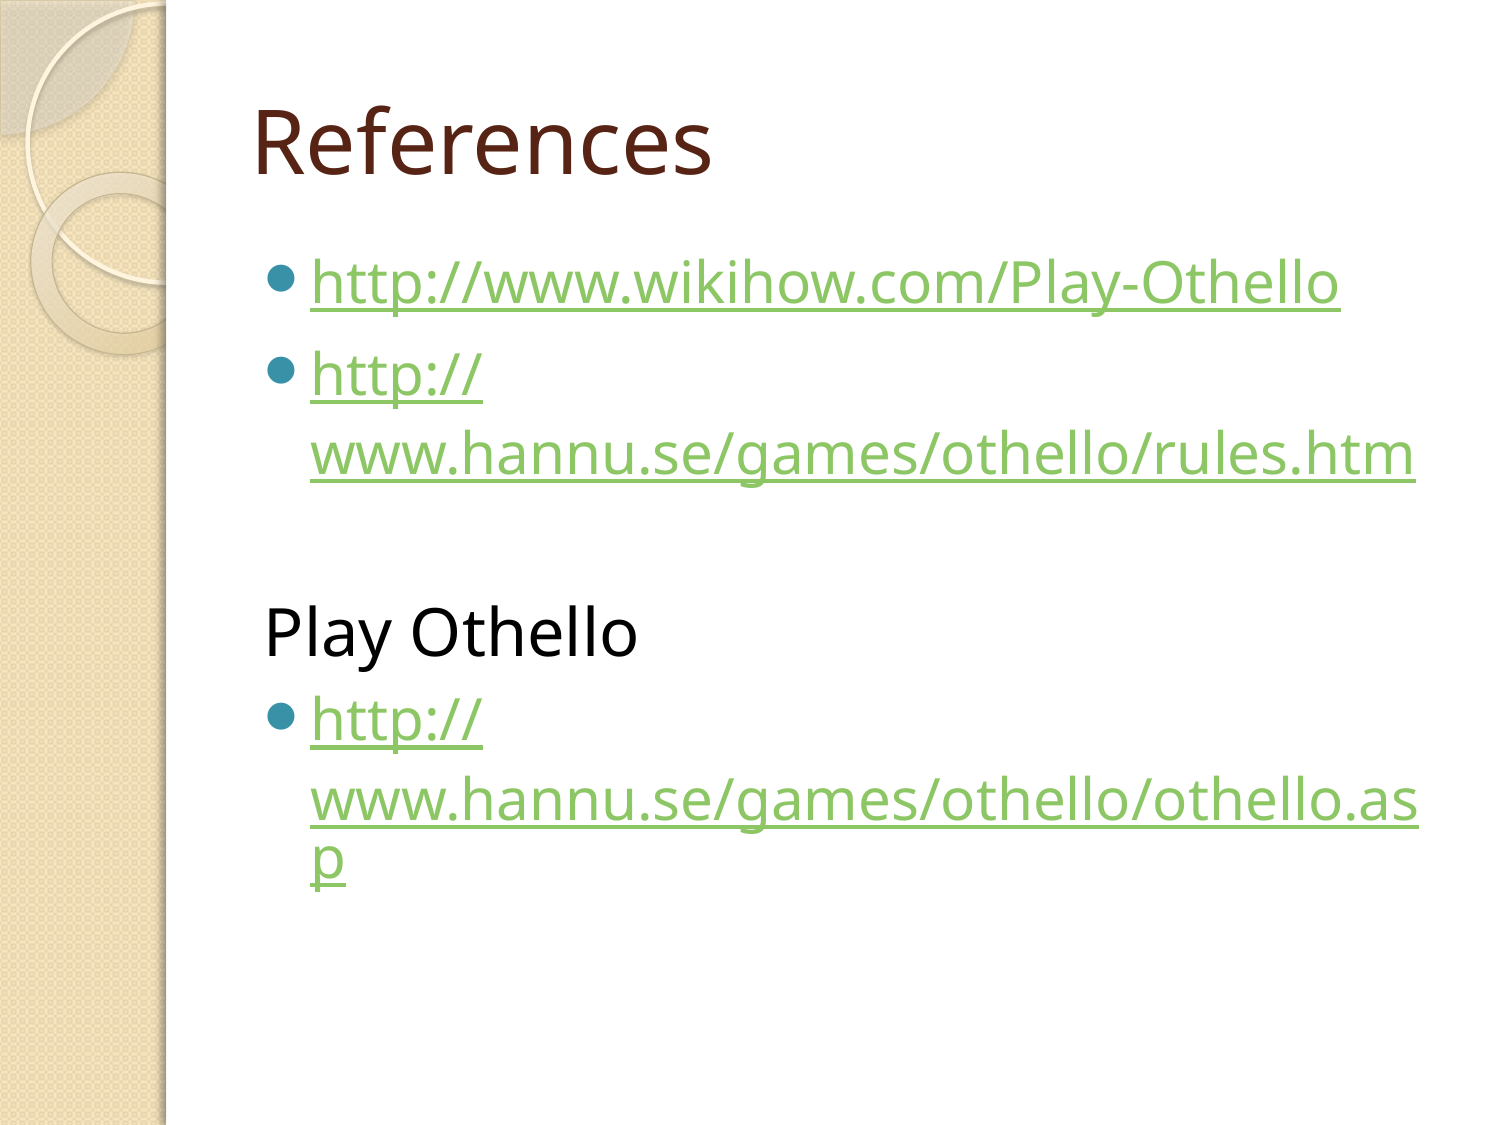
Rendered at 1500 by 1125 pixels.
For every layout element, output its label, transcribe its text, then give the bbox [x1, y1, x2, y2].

title References [235, 45, 1466, 233]
list http://www.wikihow.com/Play-Othello http://www.hannu.se/games/othello/rules.htm Play Othello http://www.hannu.se/games/othello/othello.asp [235, 237, 1466, 1025]
